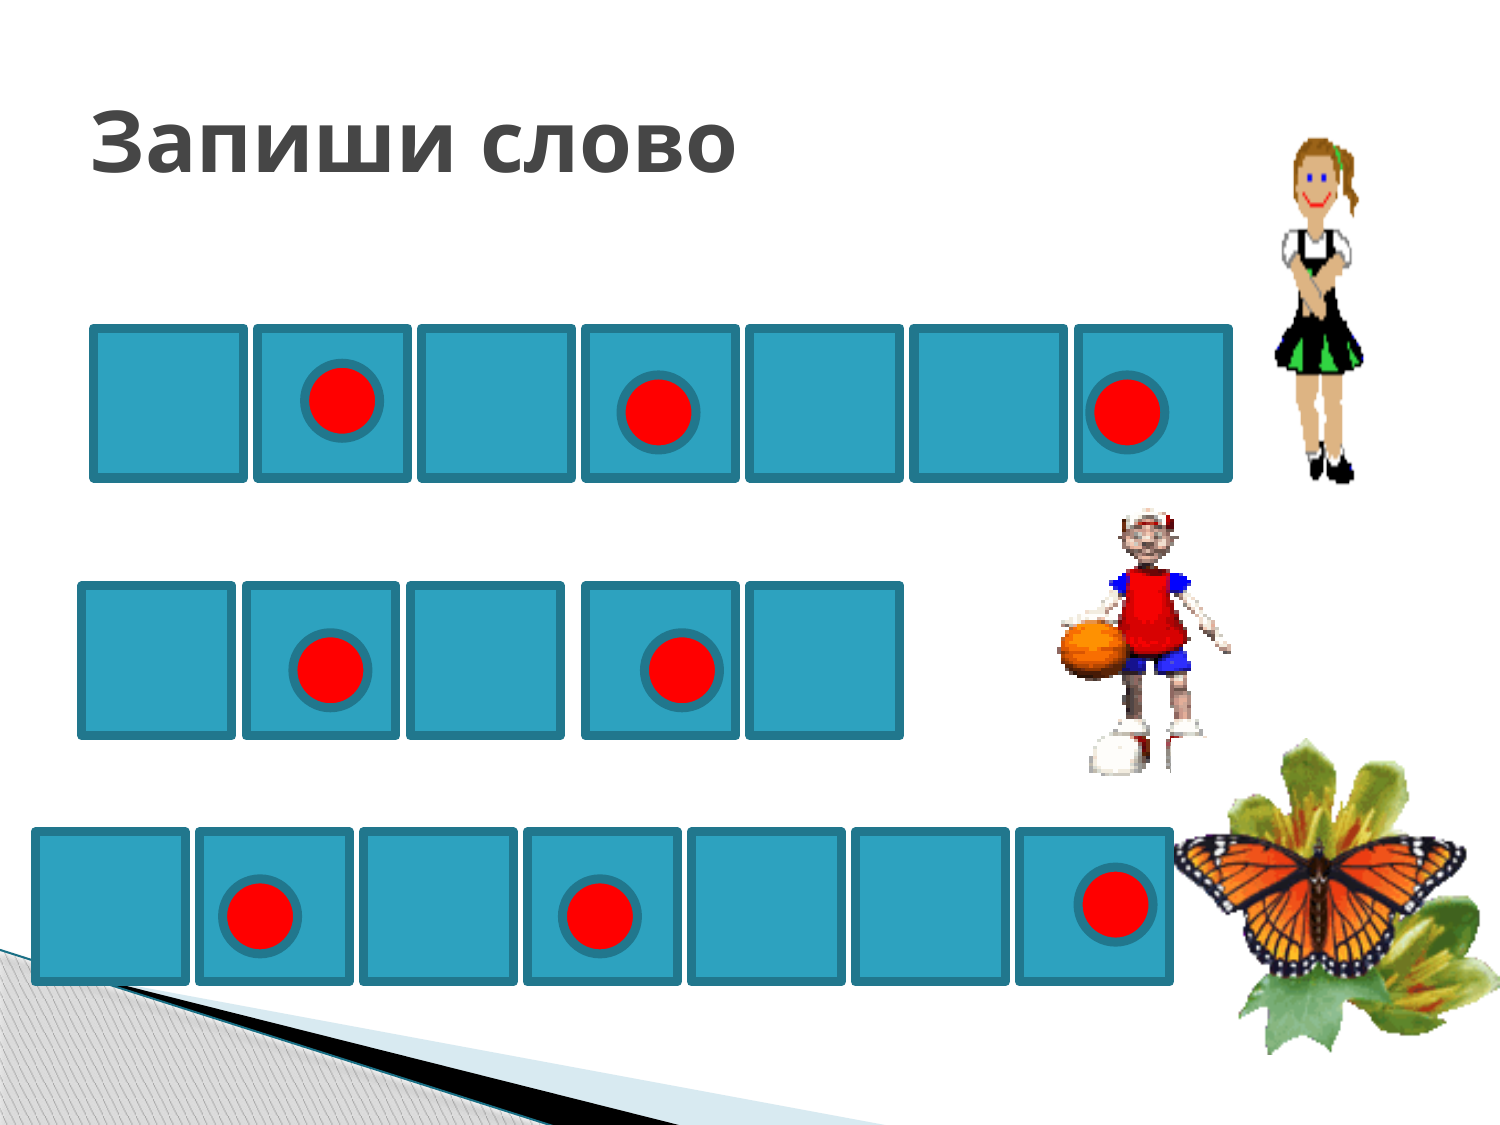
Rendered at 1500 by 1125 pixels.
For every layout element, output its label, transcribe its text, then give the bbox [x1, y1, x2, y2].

text_box [687, 827, 846, 986]
text_box [581, 324, 740, 483]
text_box [300, 358, 385, 443]
text_box [288, 628, 373, 713]
text_box [1015, 827, 1165, 986]
text_box [745, 324, 904, 483]
text_box [616, 370, 701, 455]
picture [995, 491, 1500, 1055]
text_box [851, 827, 1010, 986]
text_box [523, 827, 682, 986]
text_box [218, 874, 303, 959]
text_box [242, 581, 400, 740]
text_box [77, 581, 236, 740]
text_box [89, 324, 248, 483]
text_box [195, 827, 354, 986]
text_box [557, 874, 642, 959]
text_box [1073, 862, 1158, 947]
text_box [1074, 324, 1200, 483]
text_box [359, 827, 518, 986]
title Запиши слово [75, 45, 1425, 233]
text_box [745, 581, 904, 740]
text_box [417, 324, 576, 483]
text_box [406, 581, 565, 740]
text_box [31, 827, 190, 986]
text_box [581, 581, 740, 740]
text_box [253, 324, 412, 483]
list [1206, 128, 1442, 493]
text_box [1085, 370, 1170, 455]
text_box [639, 628, 724, 713]
text_box [909, 324, 1068, 483]
